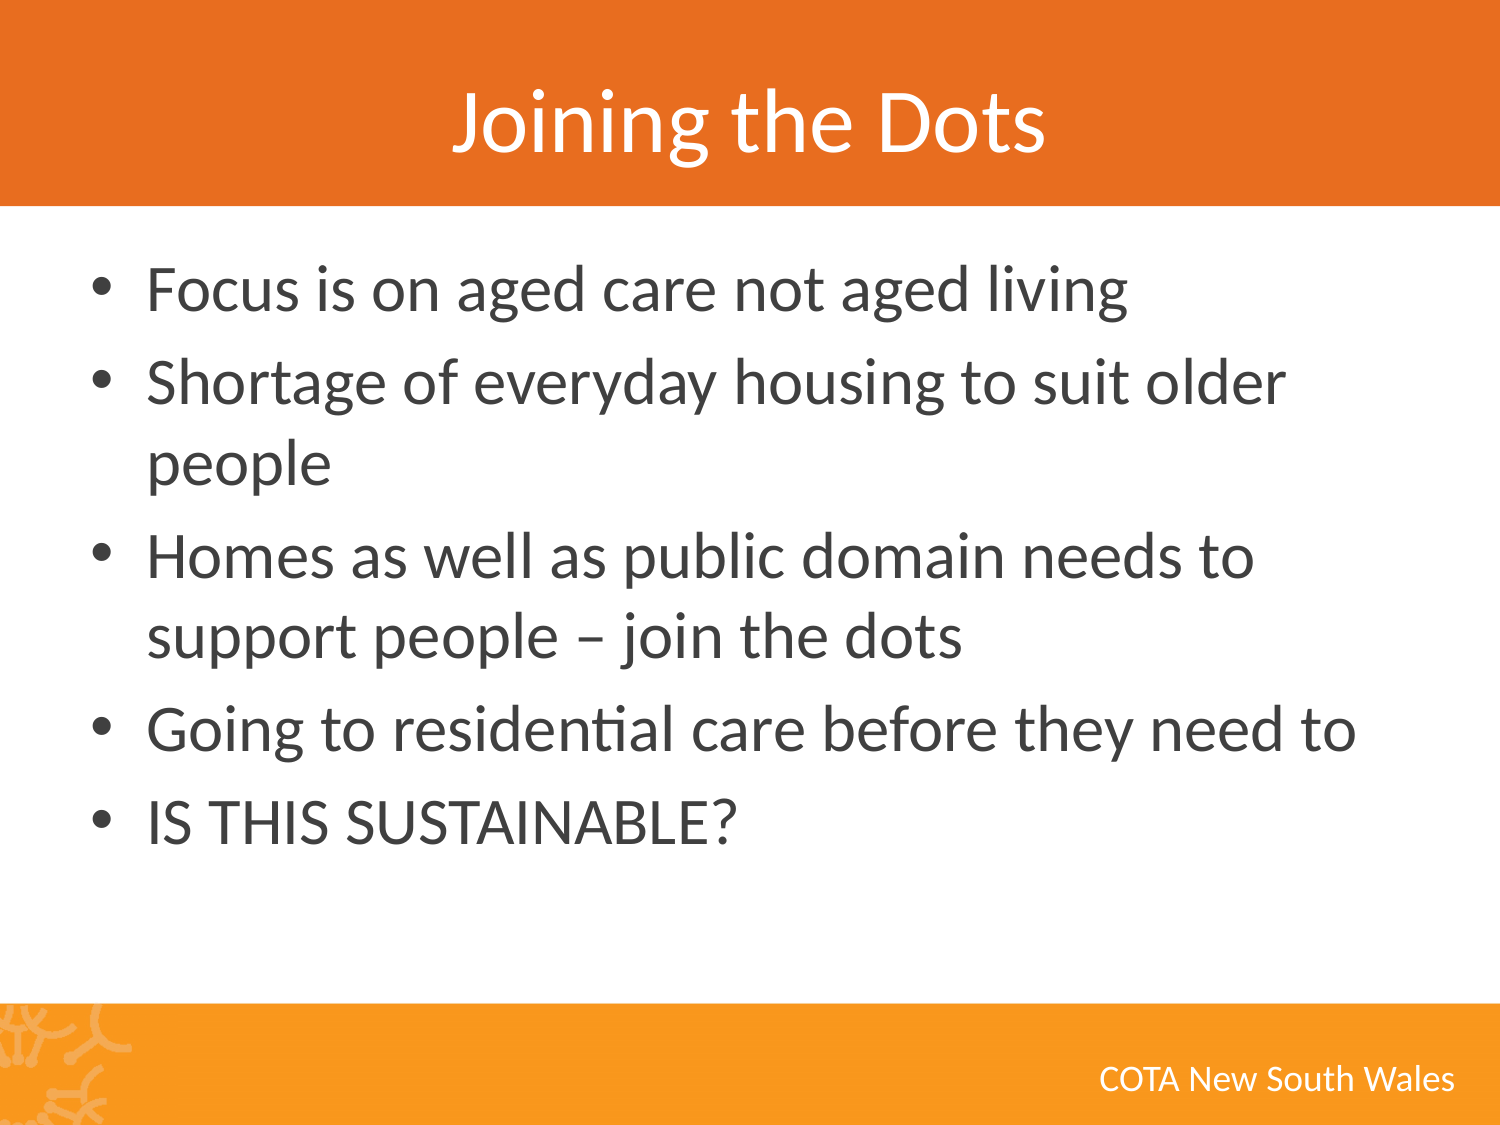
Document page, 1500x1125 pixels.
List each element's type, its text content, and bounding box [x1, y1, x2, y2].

list Focus is on aged care not aged living Shortage of everyday housing to suit older people Homes as well as public domain needs to support people – join the dots Going to residential care before they need to IS THIS SUSTAINABLE? [75, 237, 1425, 972]
picture [0, 1002, 1500, 1125]
title Joining the Dots [0, 0, 1500, 233]
